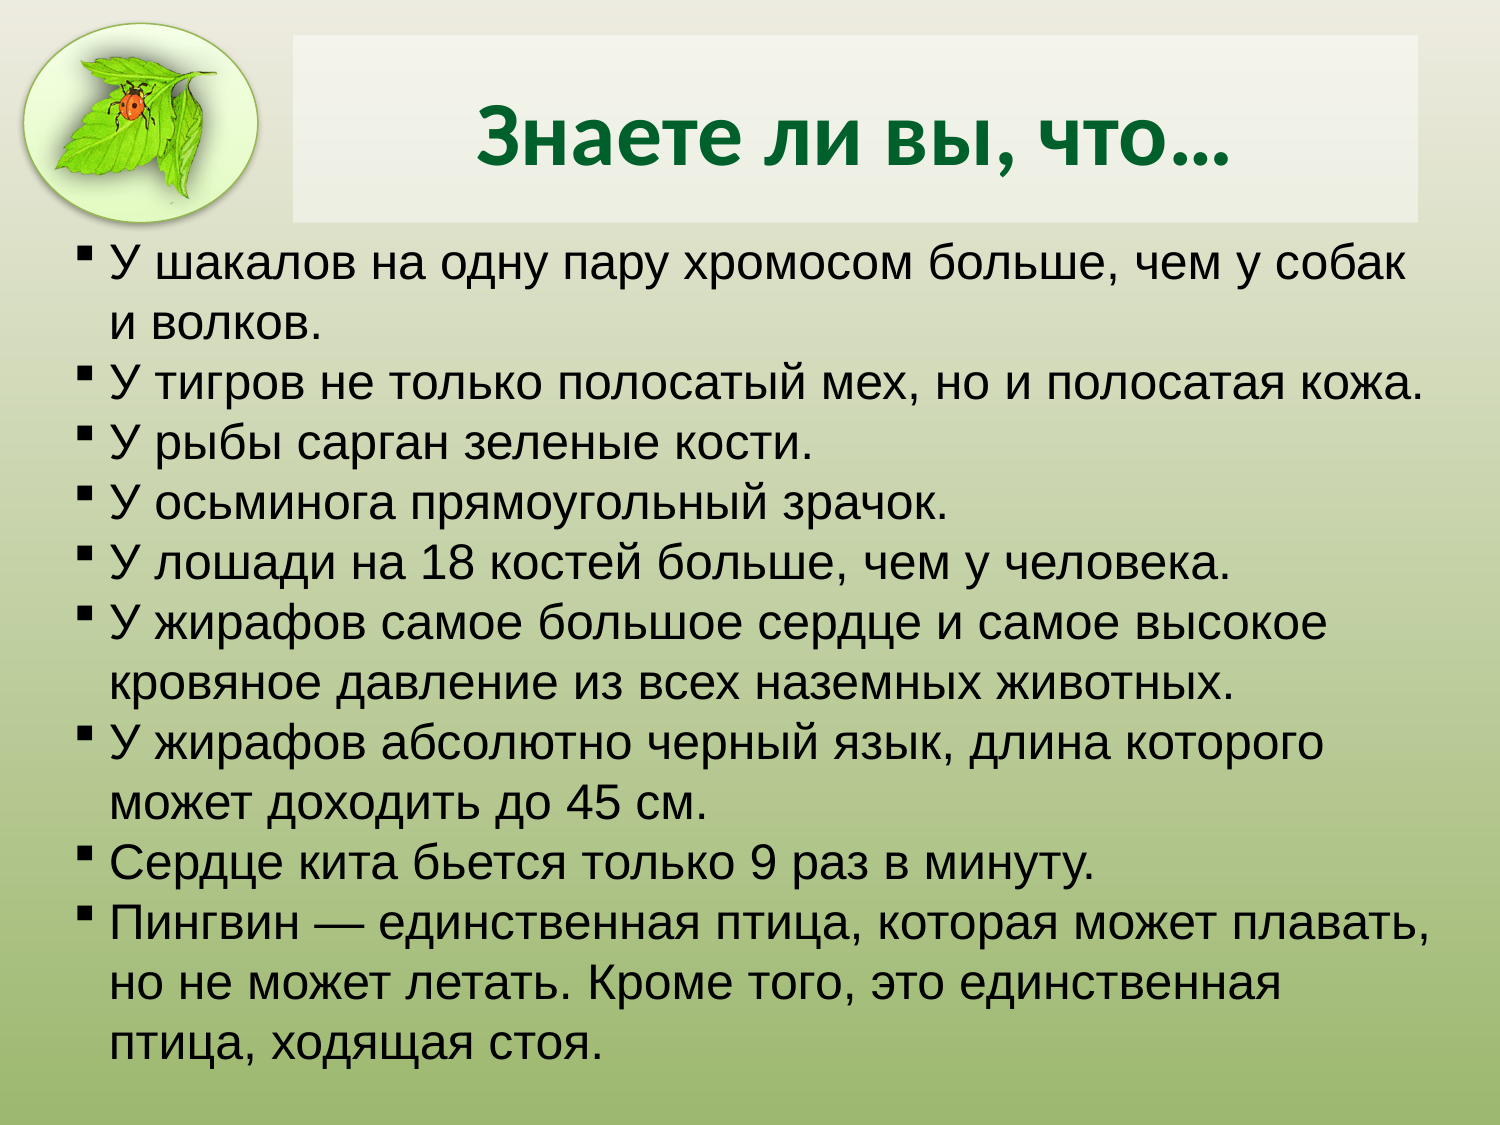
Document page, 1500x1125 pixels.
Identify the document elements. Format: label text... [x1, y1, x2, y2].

title Знаете ли вы, что… [292, 35, 1418, 222]
picture [46, 35, 227, 211]
text_box У шакалов на одну пару хромосом больше, чем у собак и волков. У тигров не только полосатый мех, но и полосатая кожа. У рыбы сарган зеленые кости. У осьминога прямоугольный зрачок. У лошади на 18 костей больше, чем у человека. У жирафов самое большое сердце и самое высокое кровяное давление из всех наземных животных. У жирафов абсолютно черный язык, длина которого может доходить до 45 см. Сердце кита бьется только 9 раз в минуту. Пингвин — единственная птица, которая может плавать, но не может летать. Кроме того, это единственная птица, ходящая стоя. [58, 222, 1453, 1125]
